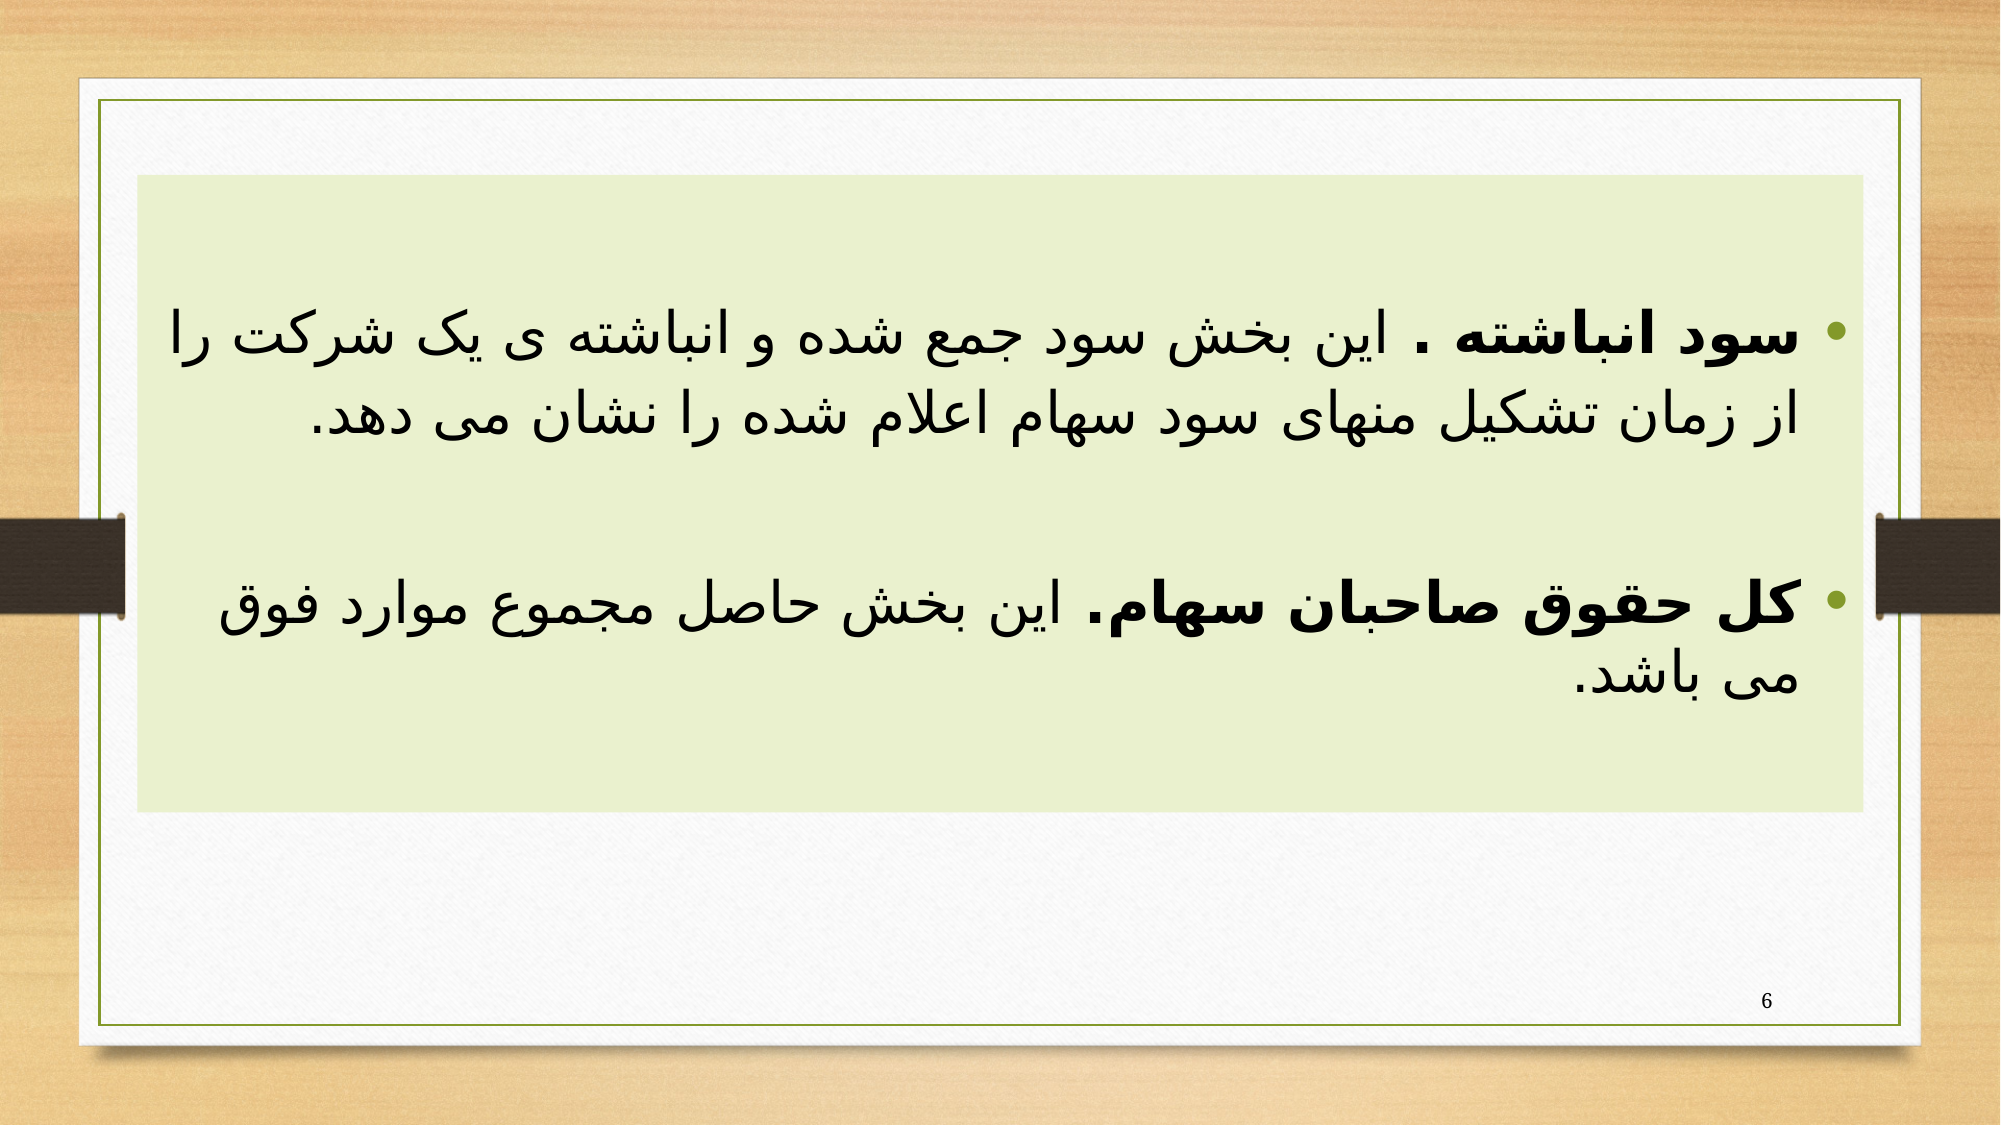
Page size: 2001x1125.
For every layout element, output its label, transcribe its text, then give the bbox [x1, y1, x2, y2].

list سود انباشته . این بخش سود جمع شده و انباشته ی یک شرکت را از زمان تشکیل منهای سود سهام اعلام شده را نشان می دهد. کل حقوق صاحبان سهام. این بخش حاصل مجموع موارد فوق می باشد. [137, 174, 1864, 813]
picture [0, 0, 2001, 1125]
slide_number 6 [1698, 979, 1788, 1025]
